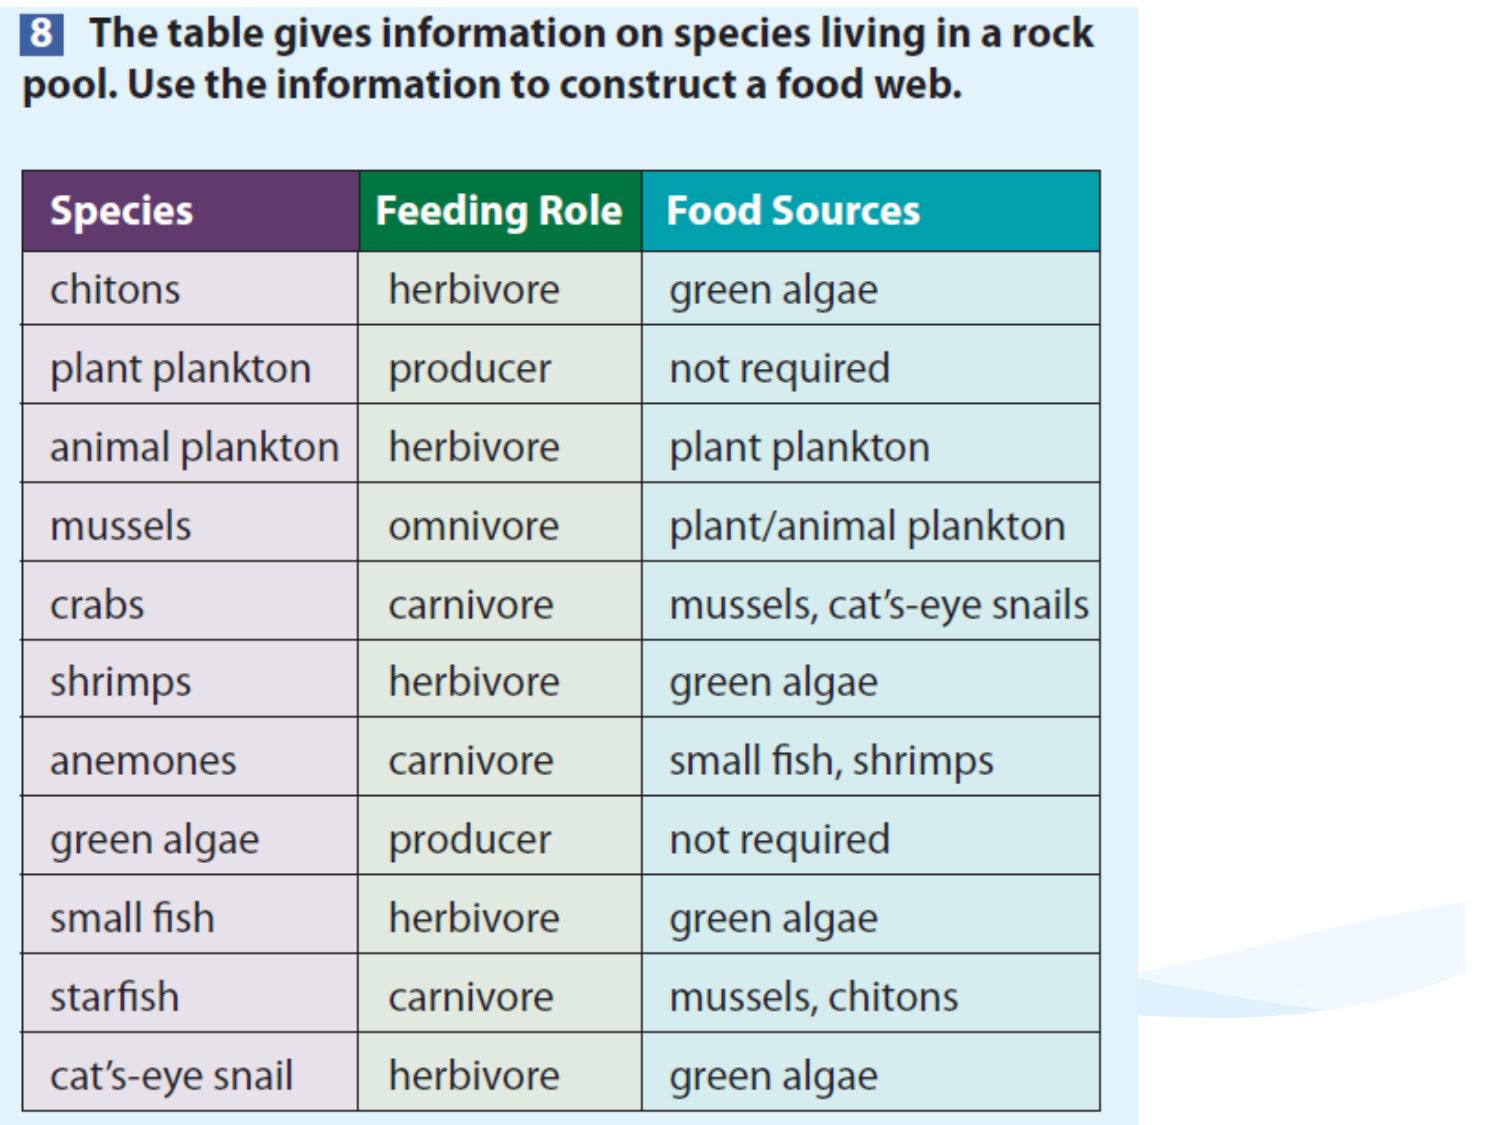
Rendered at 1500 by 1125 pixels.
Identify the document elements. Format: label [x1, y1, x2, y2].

picture [0, 7, 1138, 1125]
